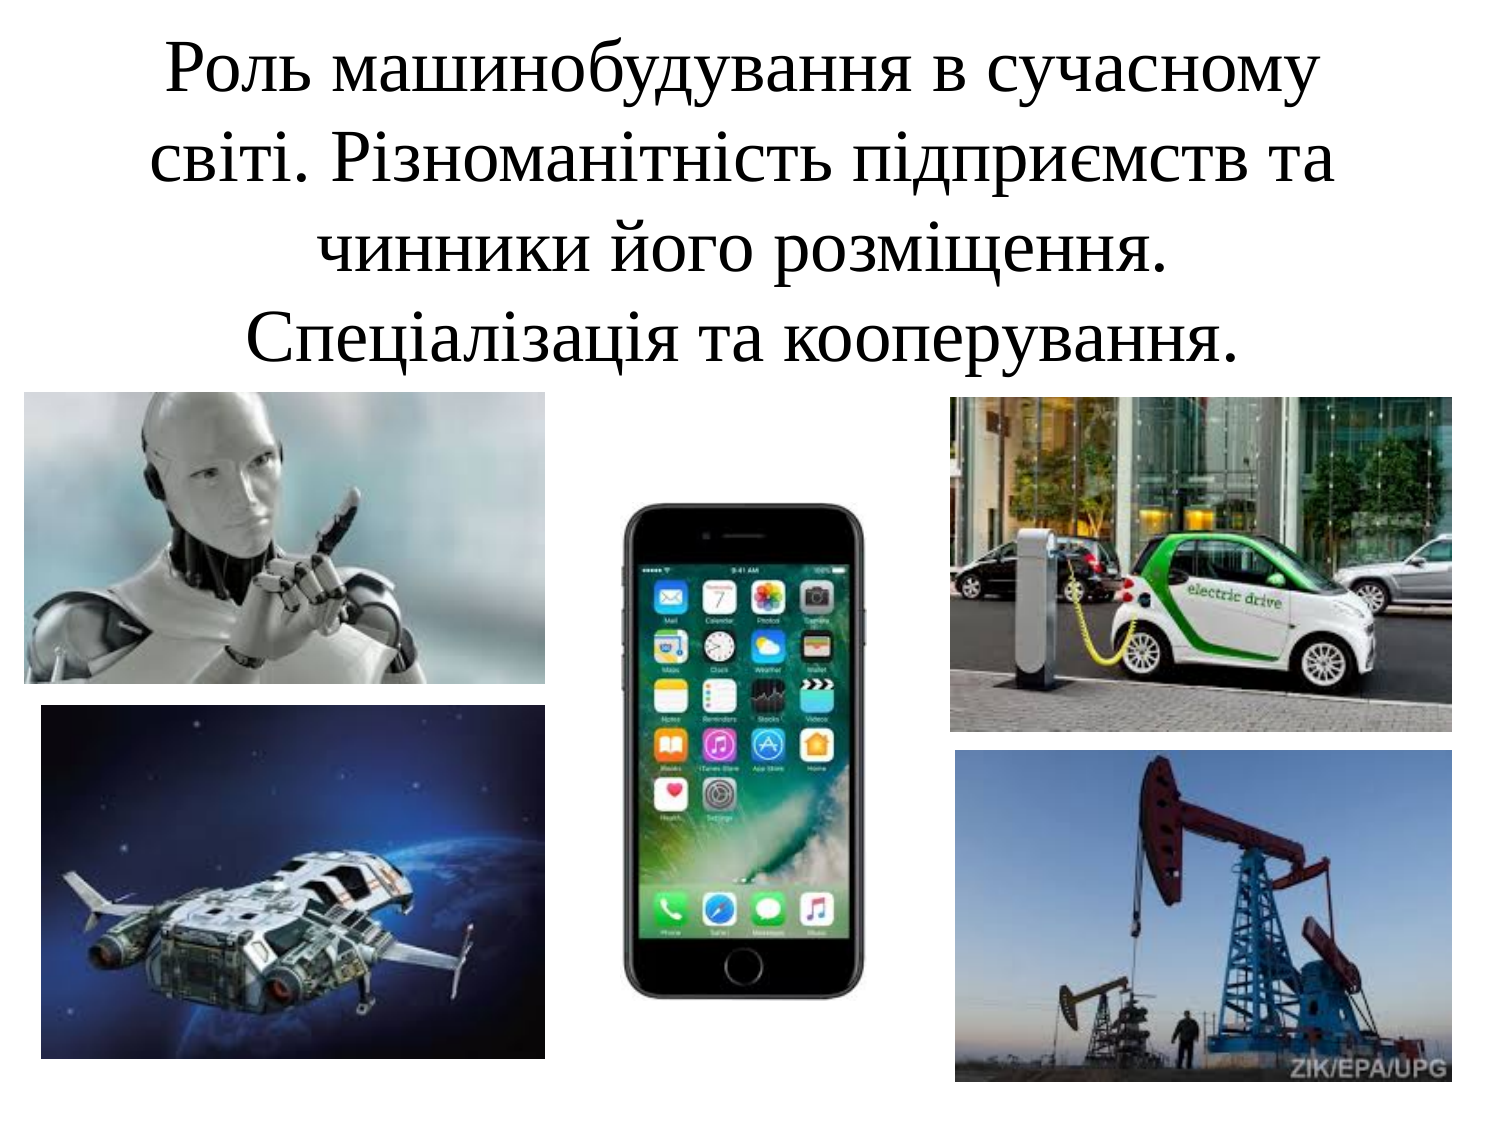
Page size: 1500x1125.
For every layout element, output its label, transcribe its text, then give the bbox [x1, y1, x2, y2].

title Роль машинобудування в сучасному світі. Різноманітність підприємств та чинники його розміщення. Спеціалізація та кооперування. [106, 30, 1381, 362]
picture [24, 392, 545, 685]
picture [954, 750, 1452, 1082]
picture [950, 397, 1452, 732]
picture [41, 705, 545, 1059]
picture [619, 502, 868, 1002]
